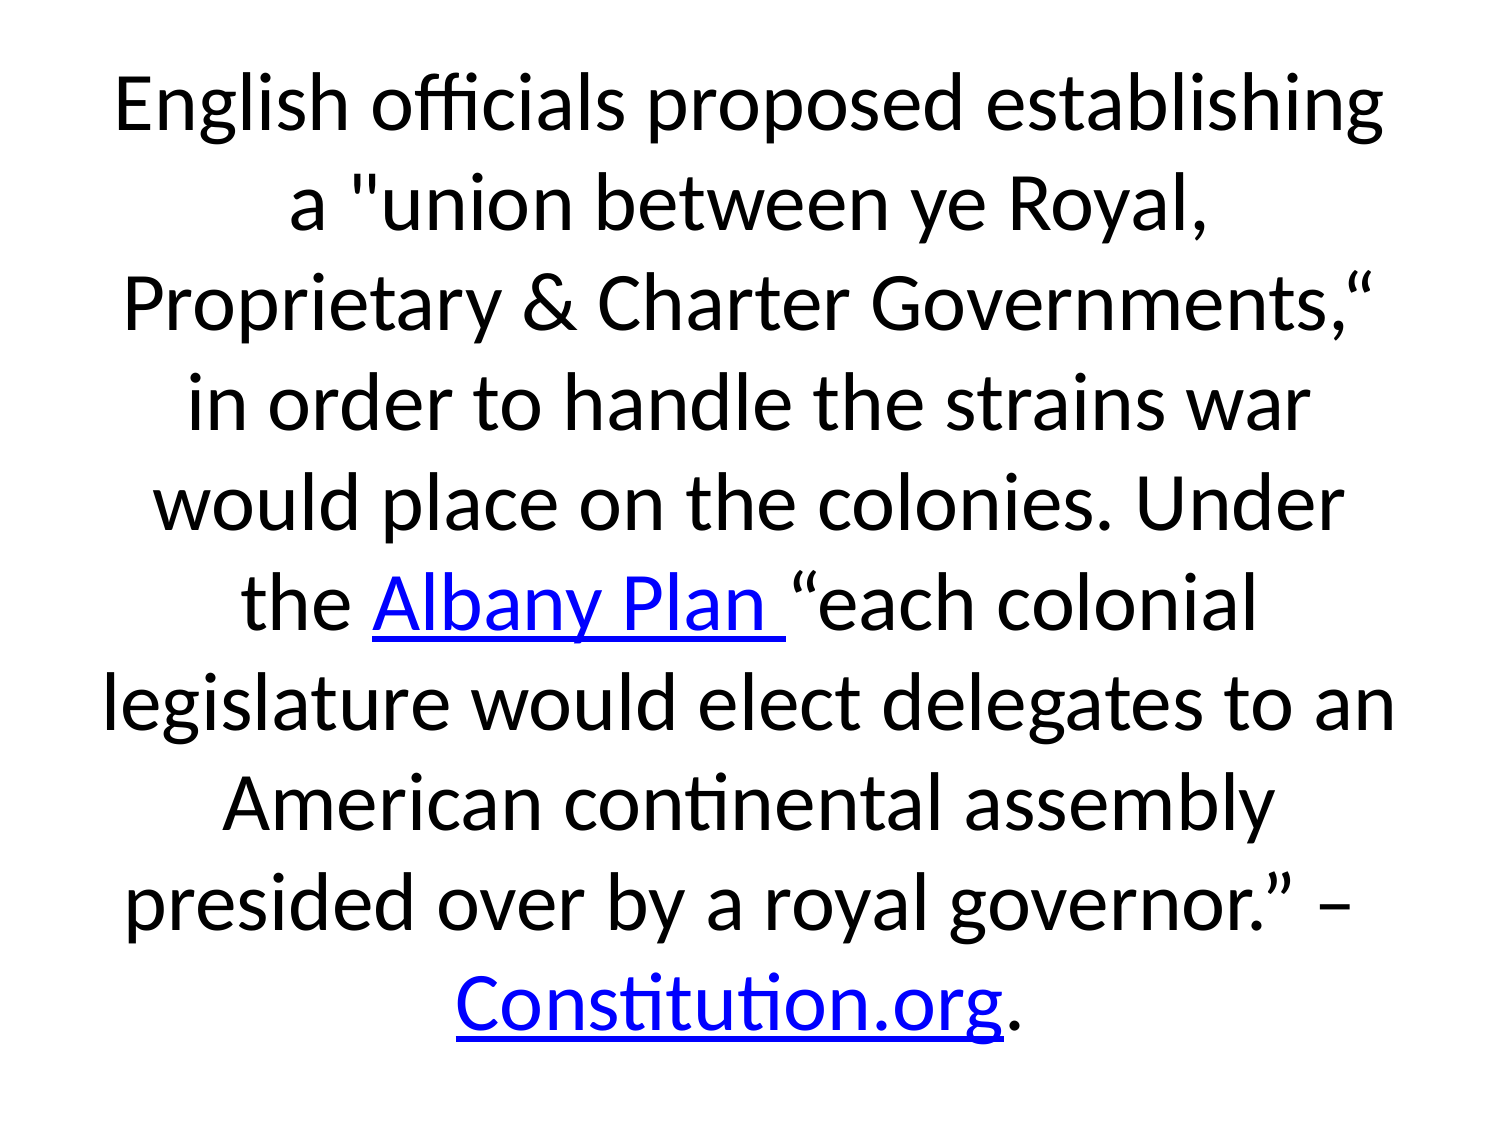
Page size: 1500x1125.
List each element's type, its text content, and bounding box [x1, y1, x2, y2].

title English officials proposed establishing a "union between ye Royal, Proprietary & Charter Governments,“ in order to handle the strains war would place on the colonies. Under the Albany Plan “each colonial legislature would elect delegates to an American continental assembly presided over by a royal governor.” – Constitution.org. [74, 44, 1426, 1051]
